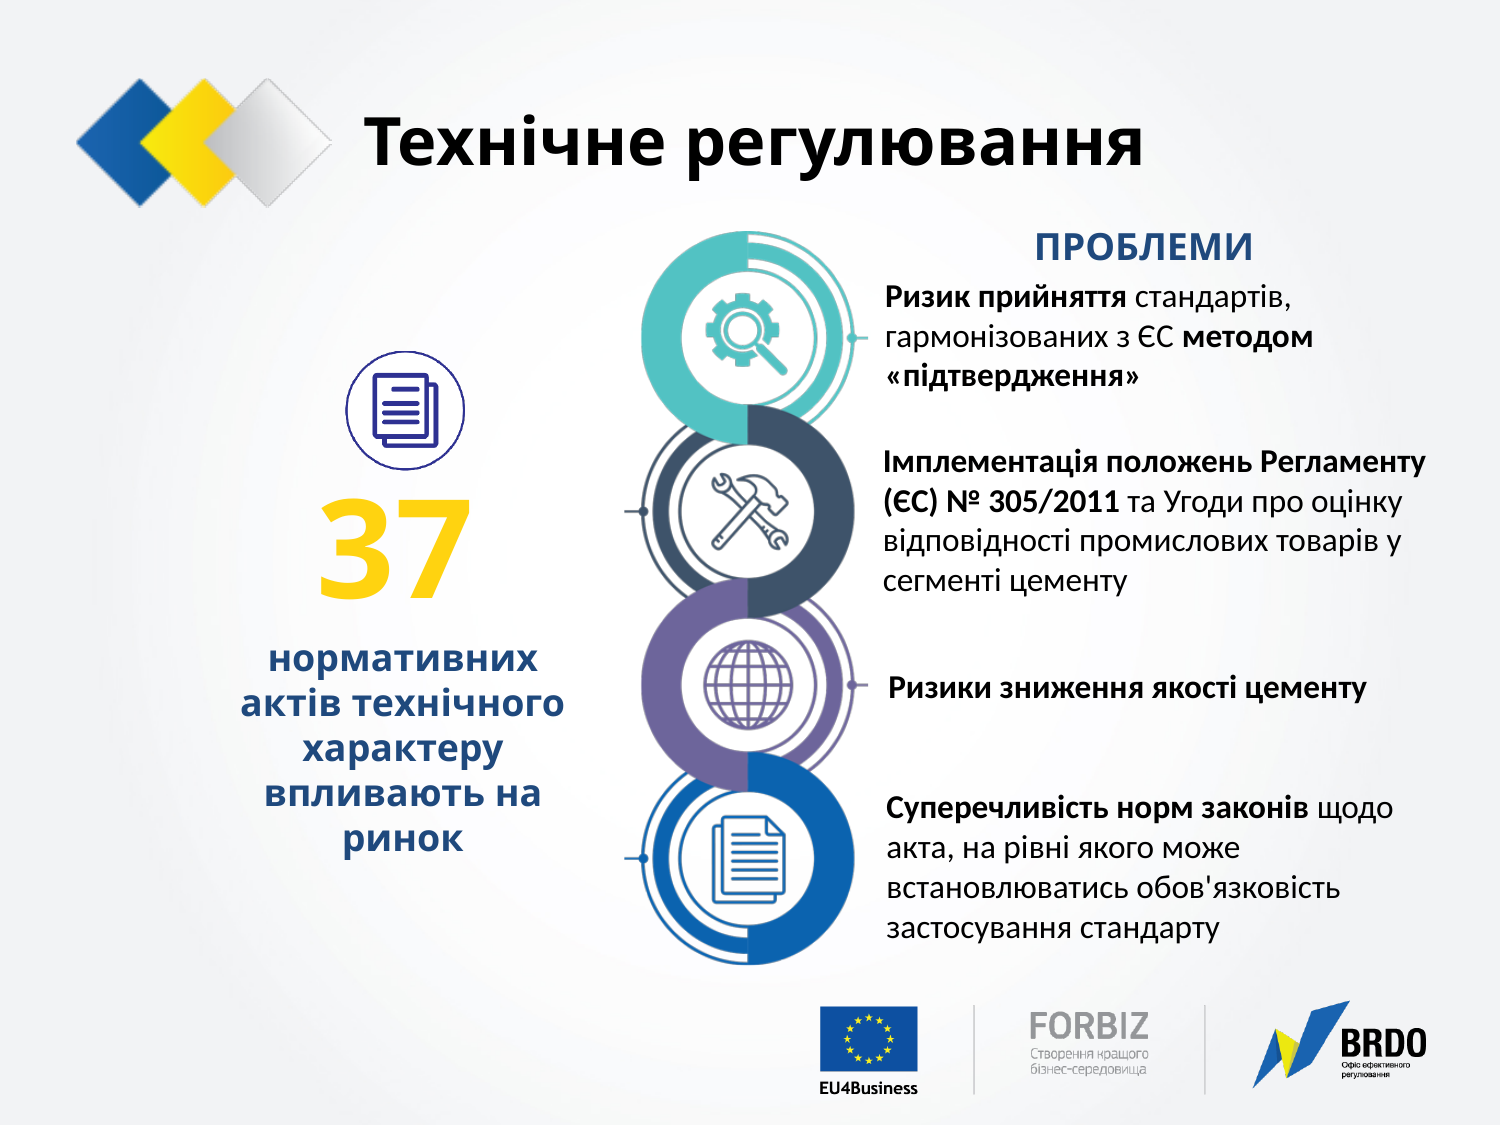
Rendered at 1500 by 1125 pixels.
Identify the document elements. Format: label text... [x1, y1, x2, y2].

text_box Ризики зниження якості цементу [873, 657, 1457, 713]
text_box ПРОБЛЕМИ [953, 215, 1335, 275]
text_box нормативних актів технічного характеру впливають на ринок [212, 626, 594, 867]
text_box Імплементація положень Регламенту (ЄС) № 305/2011 та Угоди про оцінку відповідності промислових товарів у сегменті цементу [873, 431, 1452, 606]
text_box 37 [275, 453, 516, 634]
title Технічне регулювання [348, 45, 1425, 233]
text_box Ризик прийняття стандартів, гармонізованих з ЄС методом «підтвердження» [873, 266, 1460, 401]
picture [0, 0, 1500, 1125]
text_box Суперечливість норм законів щодо акта, на рівні якого може встановлюватись обов'язковість застосування стандарту [873, 778, 1455, 953]
